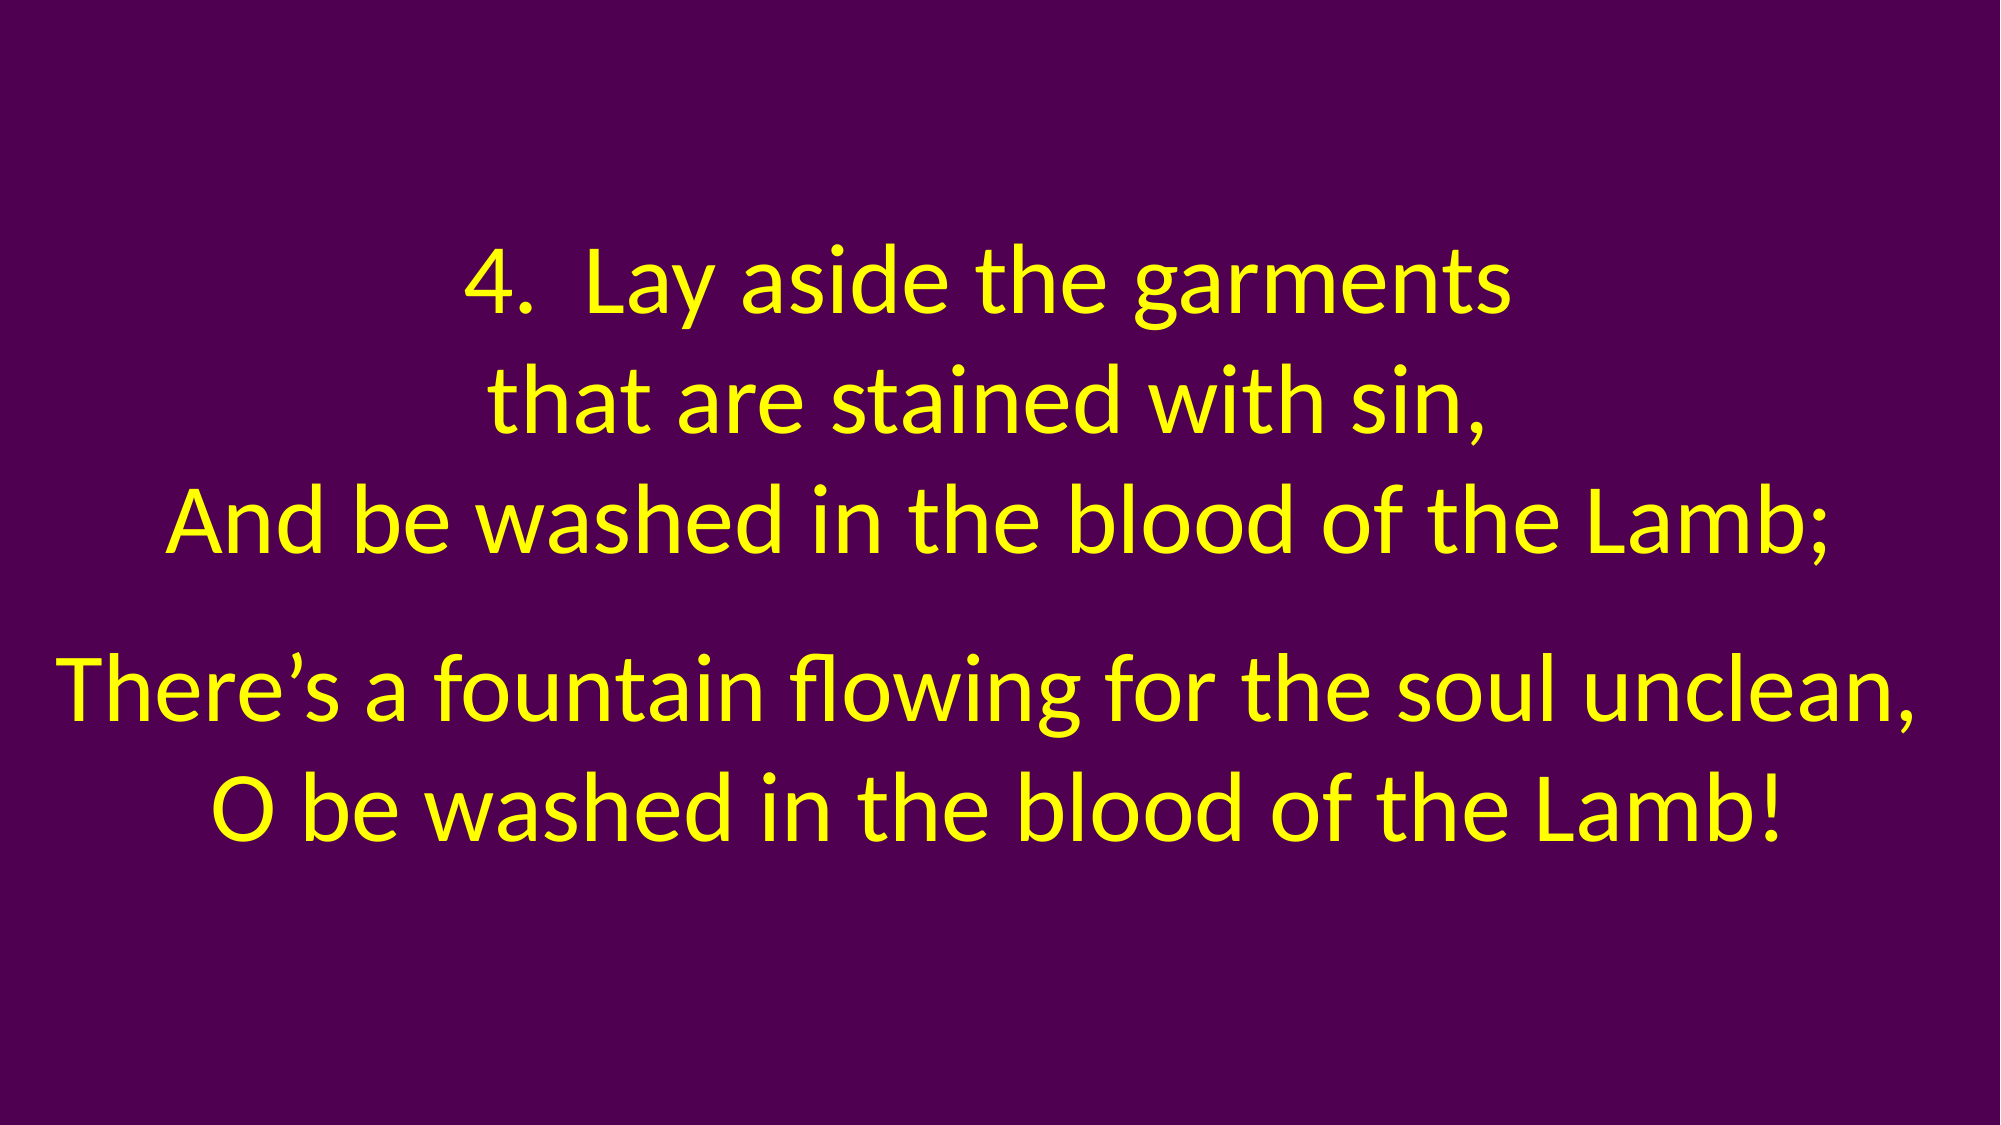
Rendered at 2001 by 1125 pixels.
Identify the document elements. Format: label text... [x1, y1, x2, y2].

text_box 4. Lay aside the garments that are stained with sin, And be washed in the blood of the Lamb; There’s a fountain flowing for the soul unclean, O be washed in the blood of the Lamb! [0, 206, 2000, 869]
